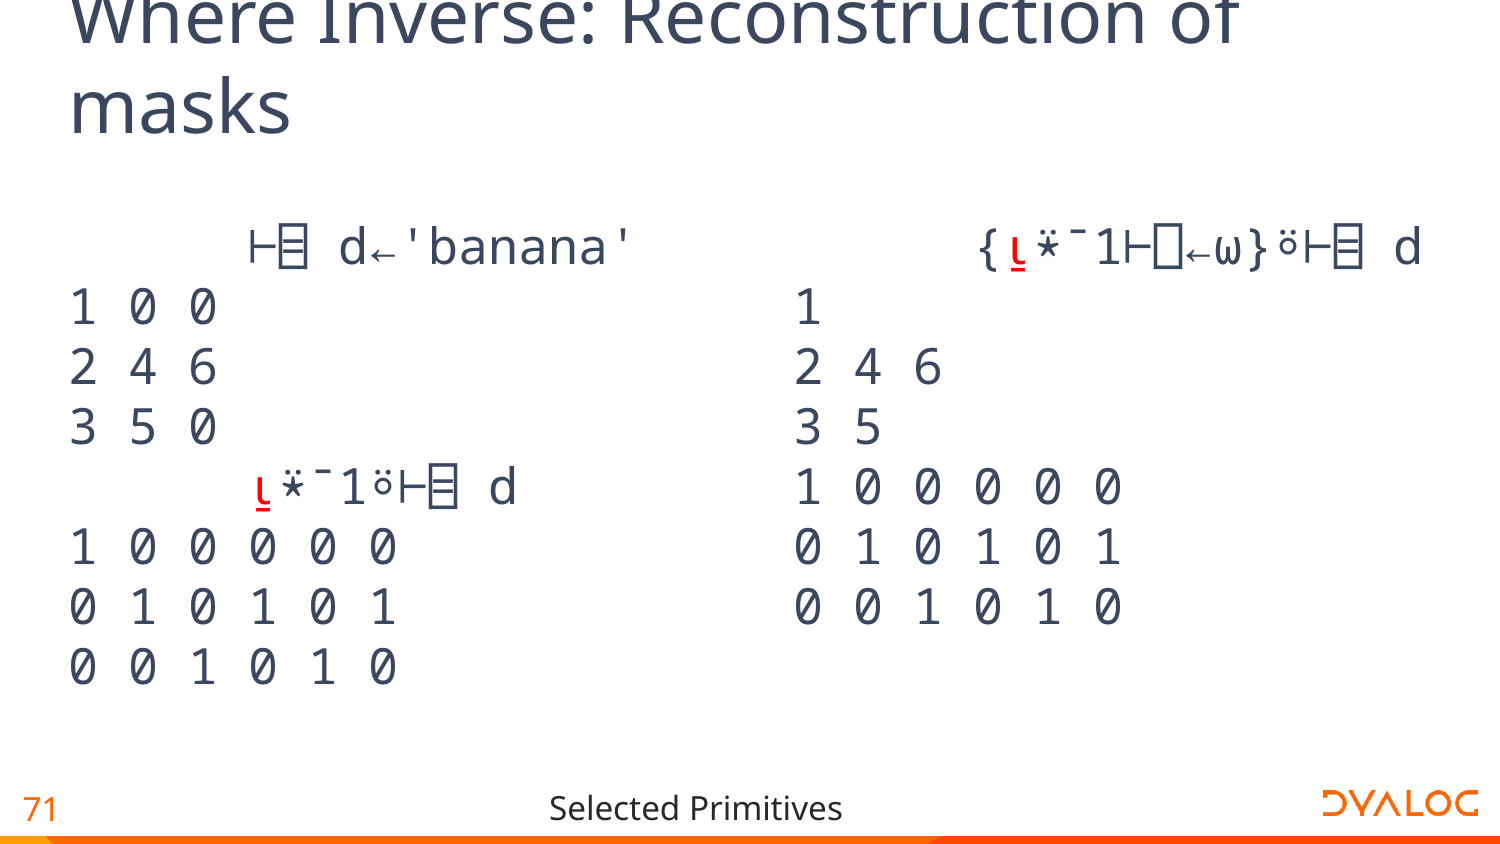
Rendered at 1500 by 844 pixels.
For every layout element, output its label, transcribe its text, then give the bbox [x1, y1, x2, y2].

picture [0, 836, 1500, 844]
list ⊢⌸ d←'banana' 1 0 0 2 4 6 3 5 0 ⍸⍣¯1⍤⊢⌸ d 1 0 0 0 0 0 0 1 0 1 0 1 0 0 1 0 1 0 [53, 207, 750, 740]
list {⍸⍣¯1⊢⎕←⍵}⍤⊢⌸ d 1 2 4 6 3 5 1 0 0 0 0 0 0 1 0 1 0 1 0 0 1 0 1 0 [778, 207, 1453, 740]
picture [1323, 790, 1478, 816]
title Where Inverse: Reconstruction of masks [53, 43, 1453, 157]
